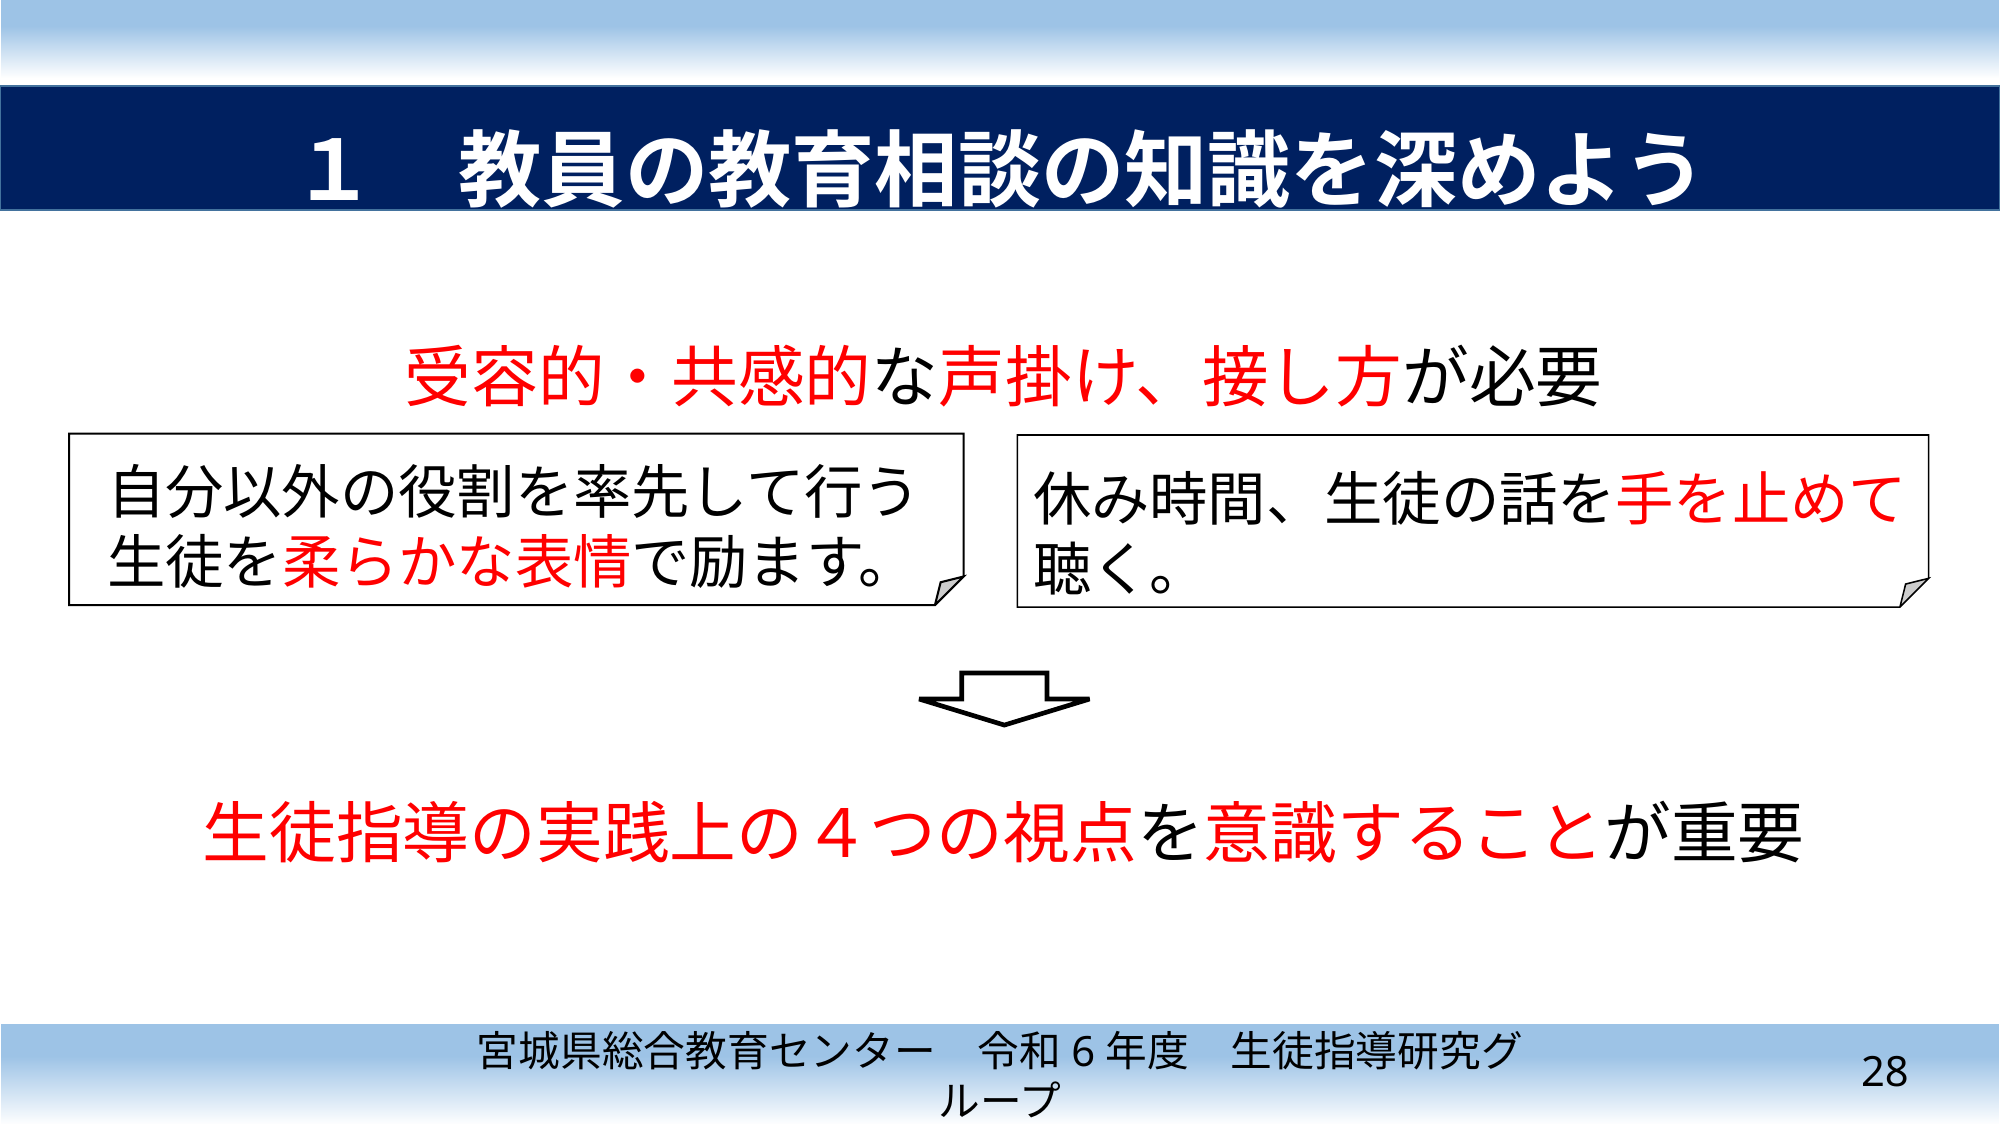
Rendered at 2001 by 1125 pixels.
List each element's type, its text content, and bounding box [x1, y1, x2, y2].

text_box １ 教員の教育相談の知識を深めよう [220, 59, 1780, 224]
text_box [1017, 434, 1944, 610]
text_box [0, 85, 220, 211]
text_box [1780, 85, 2000, 211]
text_box [918, 671, 1090, 727]
slide_number 27 [1811, 1043, 1925, 1104]
text_box 宮城県総合教育センター 令和6年度 生徒指導研究グループ [428, 1045, 1572, 1105]
text_box 生徒指導の実践上の４つの視点を意識することが重要 [175, 782, 1833, 878]
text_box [69, 433, 964, 606]
text_box 受容的・共感的な声掛け、接し方が必要 [40, 327, 1967, 423]
